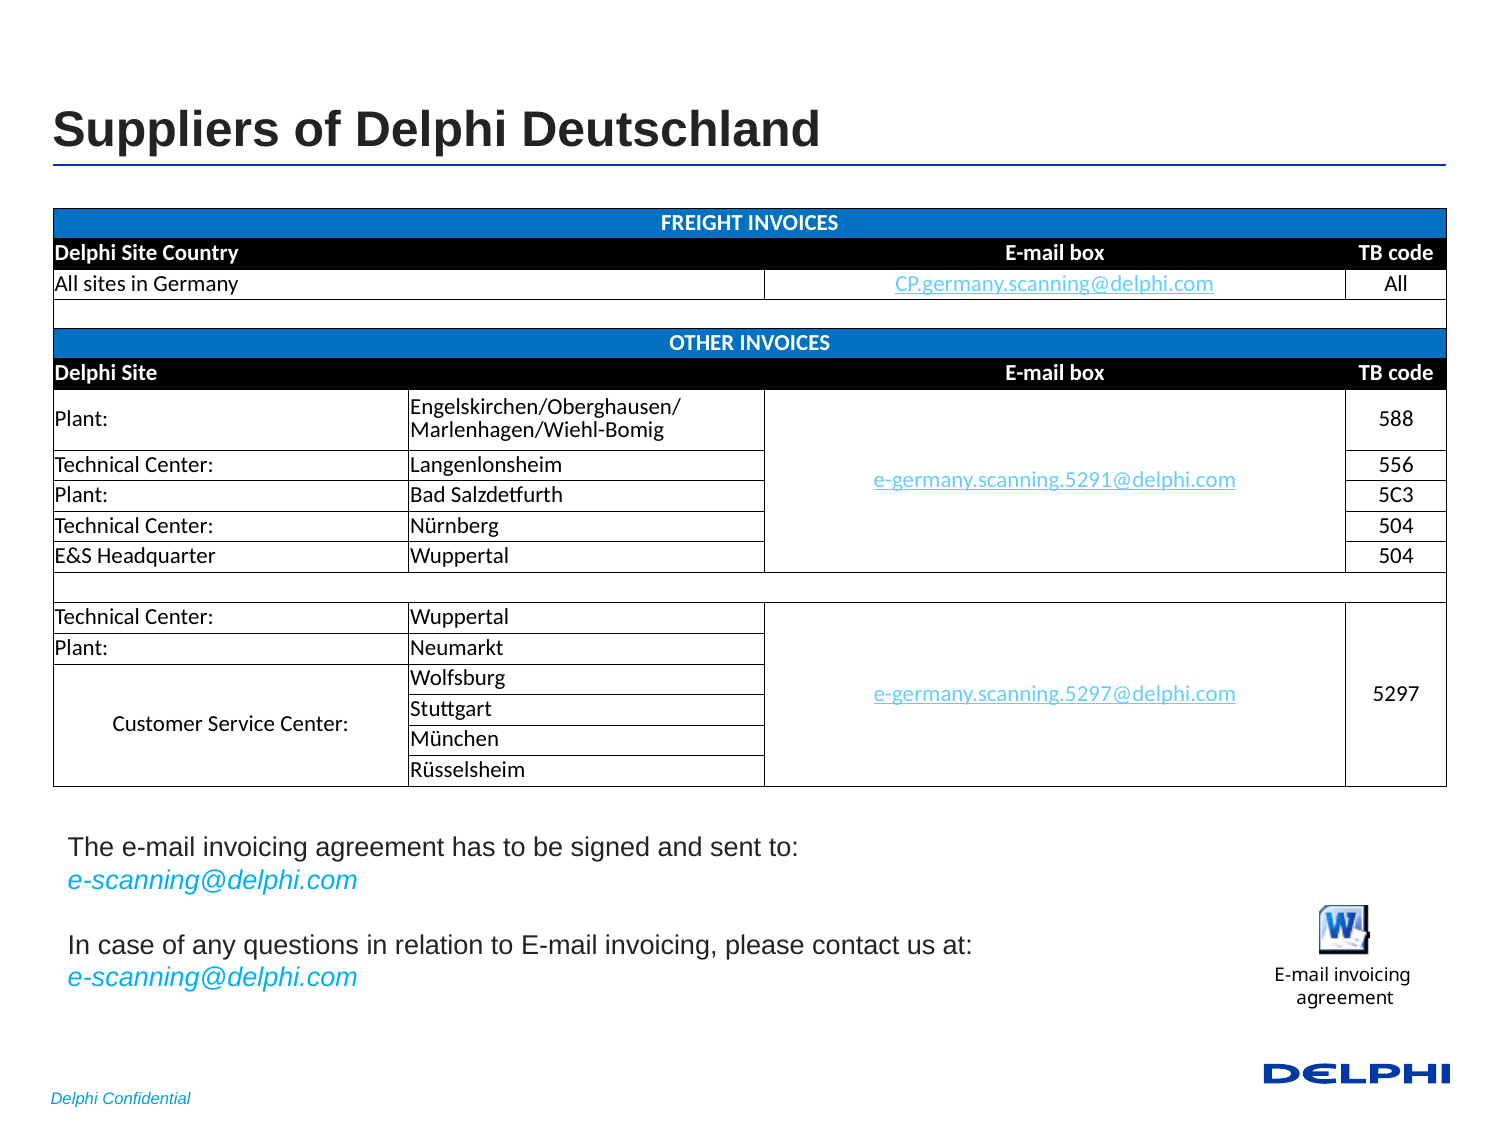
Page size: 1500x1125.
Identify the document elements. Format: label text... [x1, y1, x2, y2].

table_cell E-mail box [765, 359, 1345, 389]
table_cell 5C3 [1346, 481, 1446, 511]
table_cell Stuttgart [409, 695, 764, 725]
table_cell TB code [1346, 359, 1446, 389]
table_cell Technical Center: [54, 512, 408, 541]
table_cell Plant: [54, 634, 408, 664]
table_cell Technical Center: [54, 603, 408, 633]
table_cell Engelskirchen/Oberghausen/Marlenhagen/Wiehl-Bomig [409, 390, 764, 450]
table_cell Rüsselsheim [409, 756, 764, 786]
table_cell 5297 [1346, 603, 1446, 786]
table_cell All sites in Germany [54, 270, 764, 299]
table_cell München [409, 726, 764, 755]
table_cell TB code [1346, 239, 1446, 269]
table_cell Nürnberg [409, 512, 764, 541]
table_cell Wuppertal [409, 542, 764, 572]
table_cell Bad Salzdetfurth [409, 481, 764, 511]
table_cell 504 [1346, 512, 1446, 541]
table_cell e-germany.scanning.5291@delphi.com [765, 390, 1345, 572]
table_cell E-mail box [765, 239, 1345, 269]
table_cell Wuppertal [409, 603, 764, 633]
table_cell e-germany.scanning.5297@delphi.com [765, 603, 1345, 786]
table_cell Wolfsburg [409, 665, 764, 694]
table_cell [54, 573, 1446, 602]
table_cell Plant: [54, 481, 408, 511]
table_cell Delphi Site [54, 359, 764, 389]
table_cell Customer Service Center: [54, 665, 408, 786]
table_cell 556 [1346, 451, 1446, 480]
table_cell Delphi Site Country [54, 239, 764, 269]
table_cell [54, 300, 1446, 328]
title Suppliers of Delphi Deutschland [37, 0, 1478, 164]
table_cell OTHER INVOICES [54, 329, 1446, 358]
table_cell CP.germany.scanning@delphi.com [765, 270, 1345, 299]
table_cell Plant: [54, 390, 408, 450]
table_cell Neumarkt [409, 634, 764, 664]
table_cell E&S Headquarter [54, 542, 408, 572]
table_header FREIGHT INVOICES [54, 209, 1446, 238]
table_cell 504 [1346, 542, 1446, 572]
table_cell All [1346, 270, 1446, 299]
table_cell Langenlonsheim [409, 451, 764, 480]
table_cell 588 [1346, 390, 1446, 450]
text_box The e-mail invoicing agreement has to be signed and sent to: e-scanning@delphi.com In case of any questions in relation to E-mail invoicing, please contact us at: e-scanning@delphi.com [53, 822, 1211, 1032]
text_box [1269, 904, 1420, 1032]
table_cell Technical Center: [54, 451, 408, 480]
